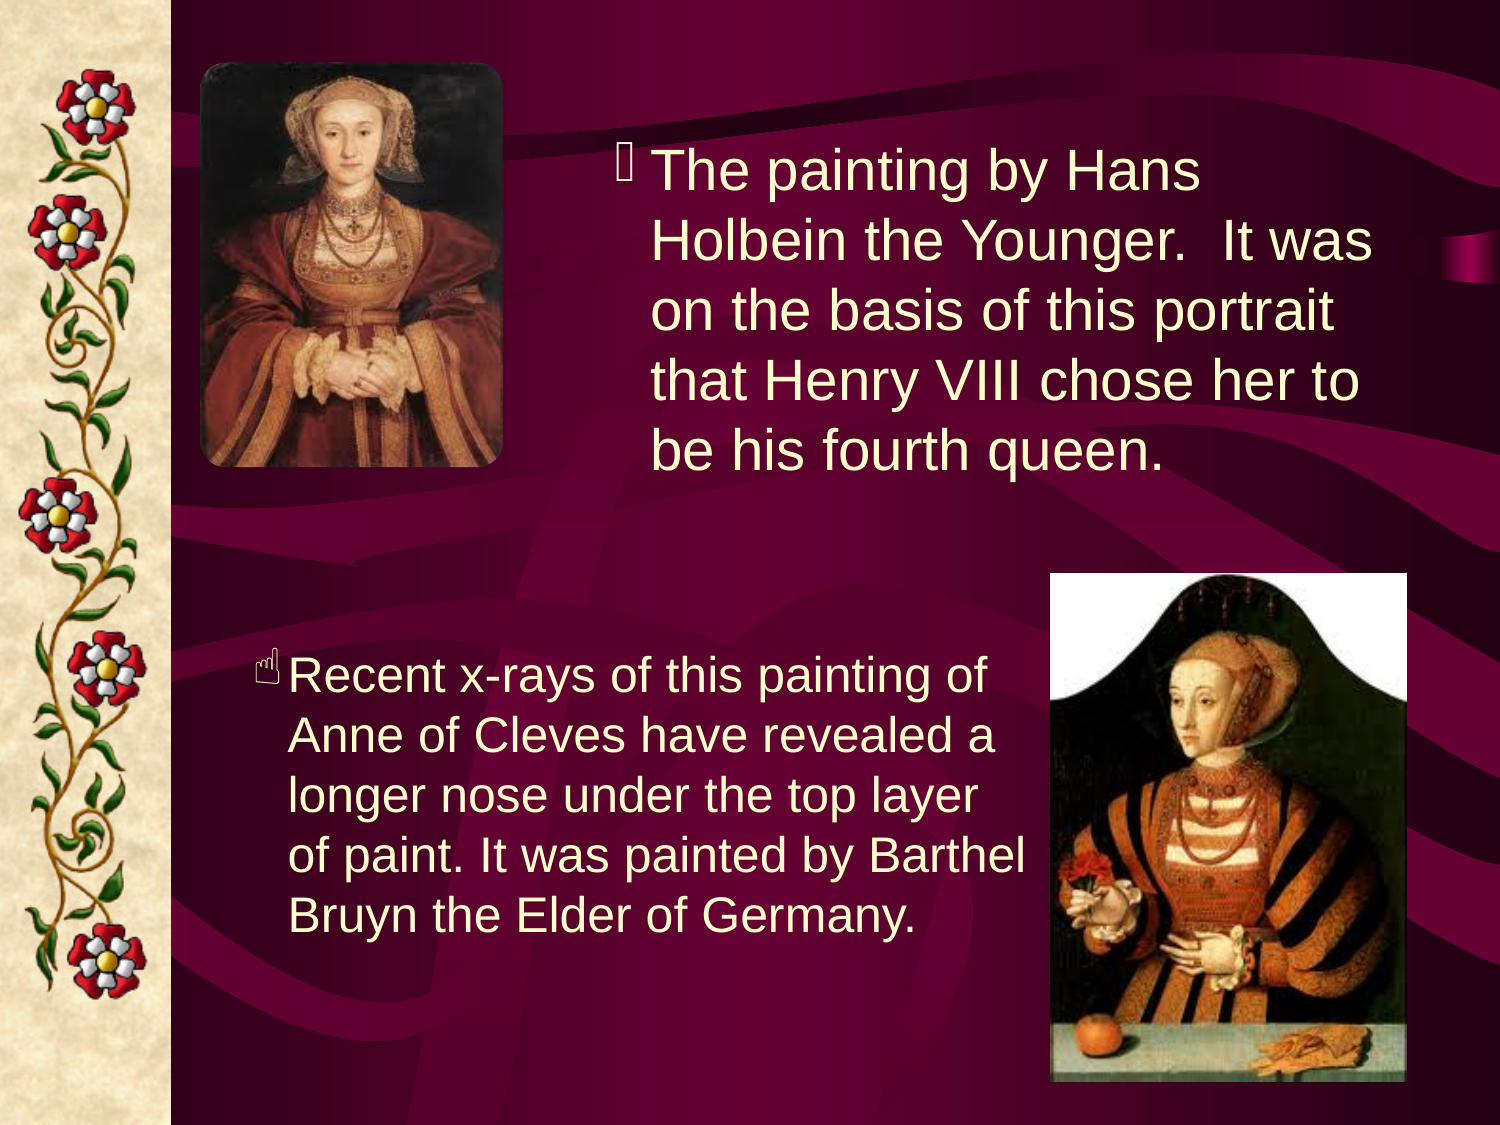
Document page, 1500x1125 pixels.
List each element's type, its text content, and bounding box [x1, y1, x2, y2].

picture [1049, 573, 1407, 1082]
picture [0, 0, 171, 1125]
text_box Recent x-rays of this painting of Anne of Cleves have revealed a longer nose under the top layer of paint. It was painted by Barthel Bruyn the Elder of Germany. [237, 635, 1044, 951]
picture [199, 62, 504, 468]
text_box The painting by Hans Holbein the Younger. It was on the basis of this portrait that Henry VIII chose her to be his fourth queen. [599, 125, 1425, 490]
